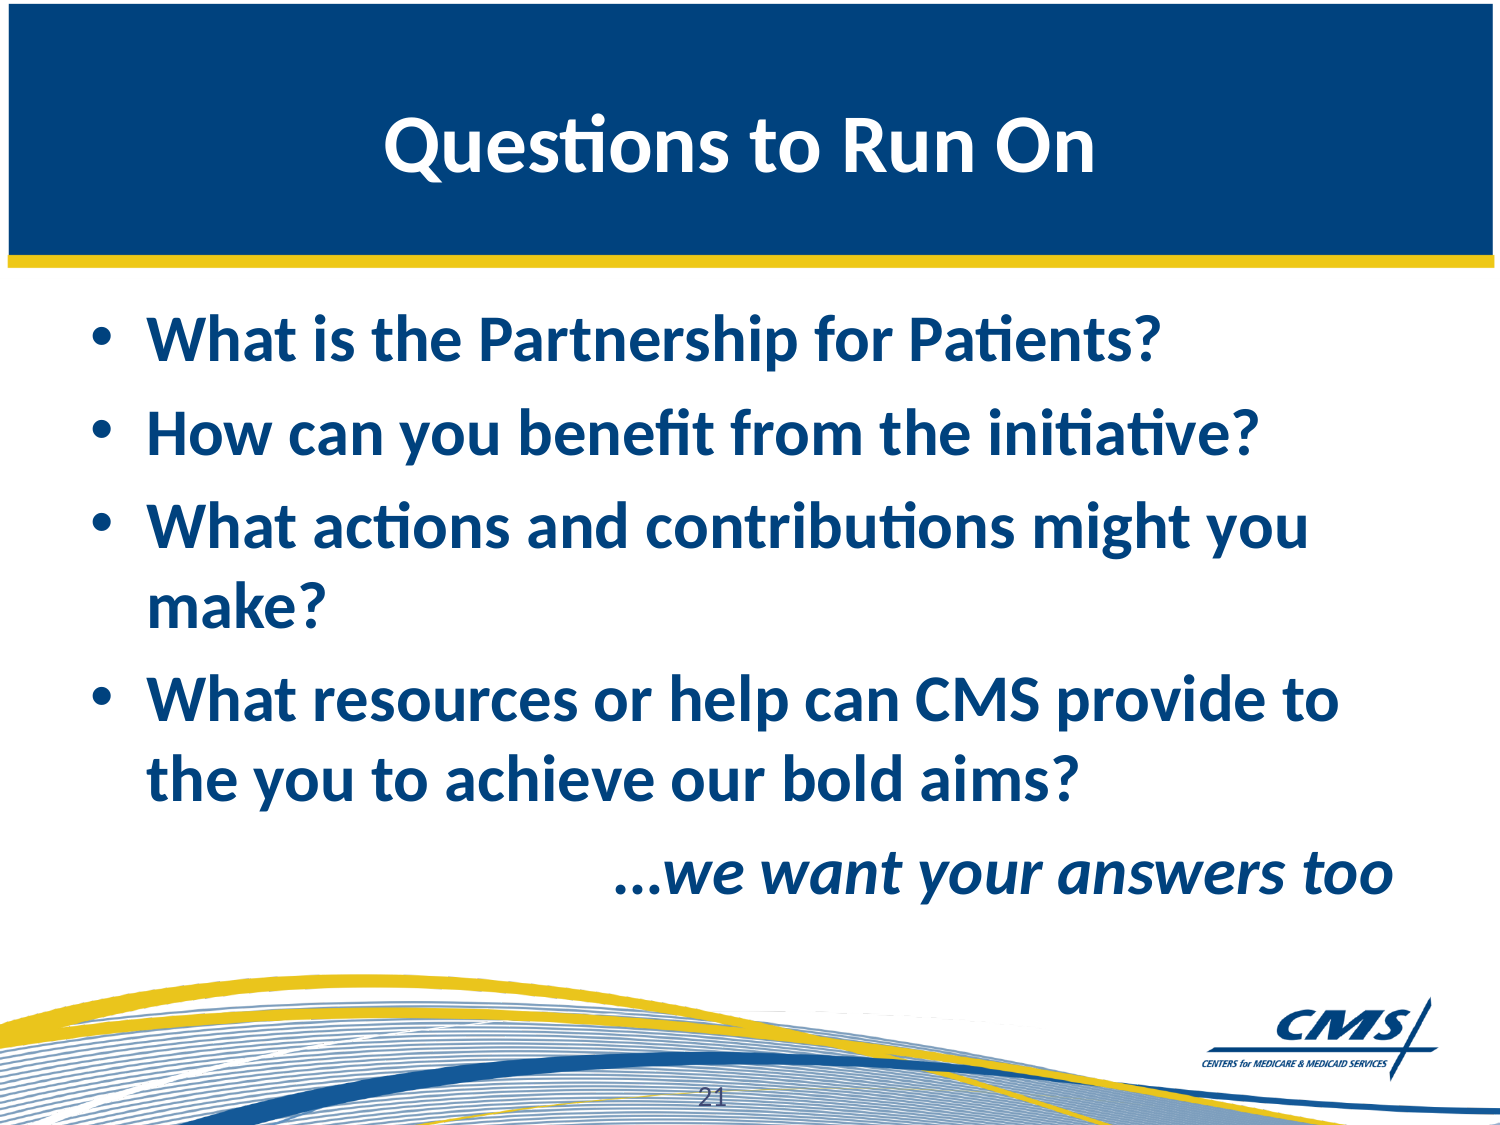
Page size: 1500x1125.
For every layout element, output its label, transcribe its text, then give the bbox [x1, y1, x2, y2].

title Questions to Run On [74, 44, 1426, 233]
slide_number 21 [392, 1065, 743, 1125]
list What is the Partnership for Patients? How can you benefit from the initiative? What actions and contributions might you make? What resources or help can CMS provide to the you to achieve our bold aims? …we want your answers too [74, 287, 1426, 628]
picture [0, 0, 1500, 1125]
